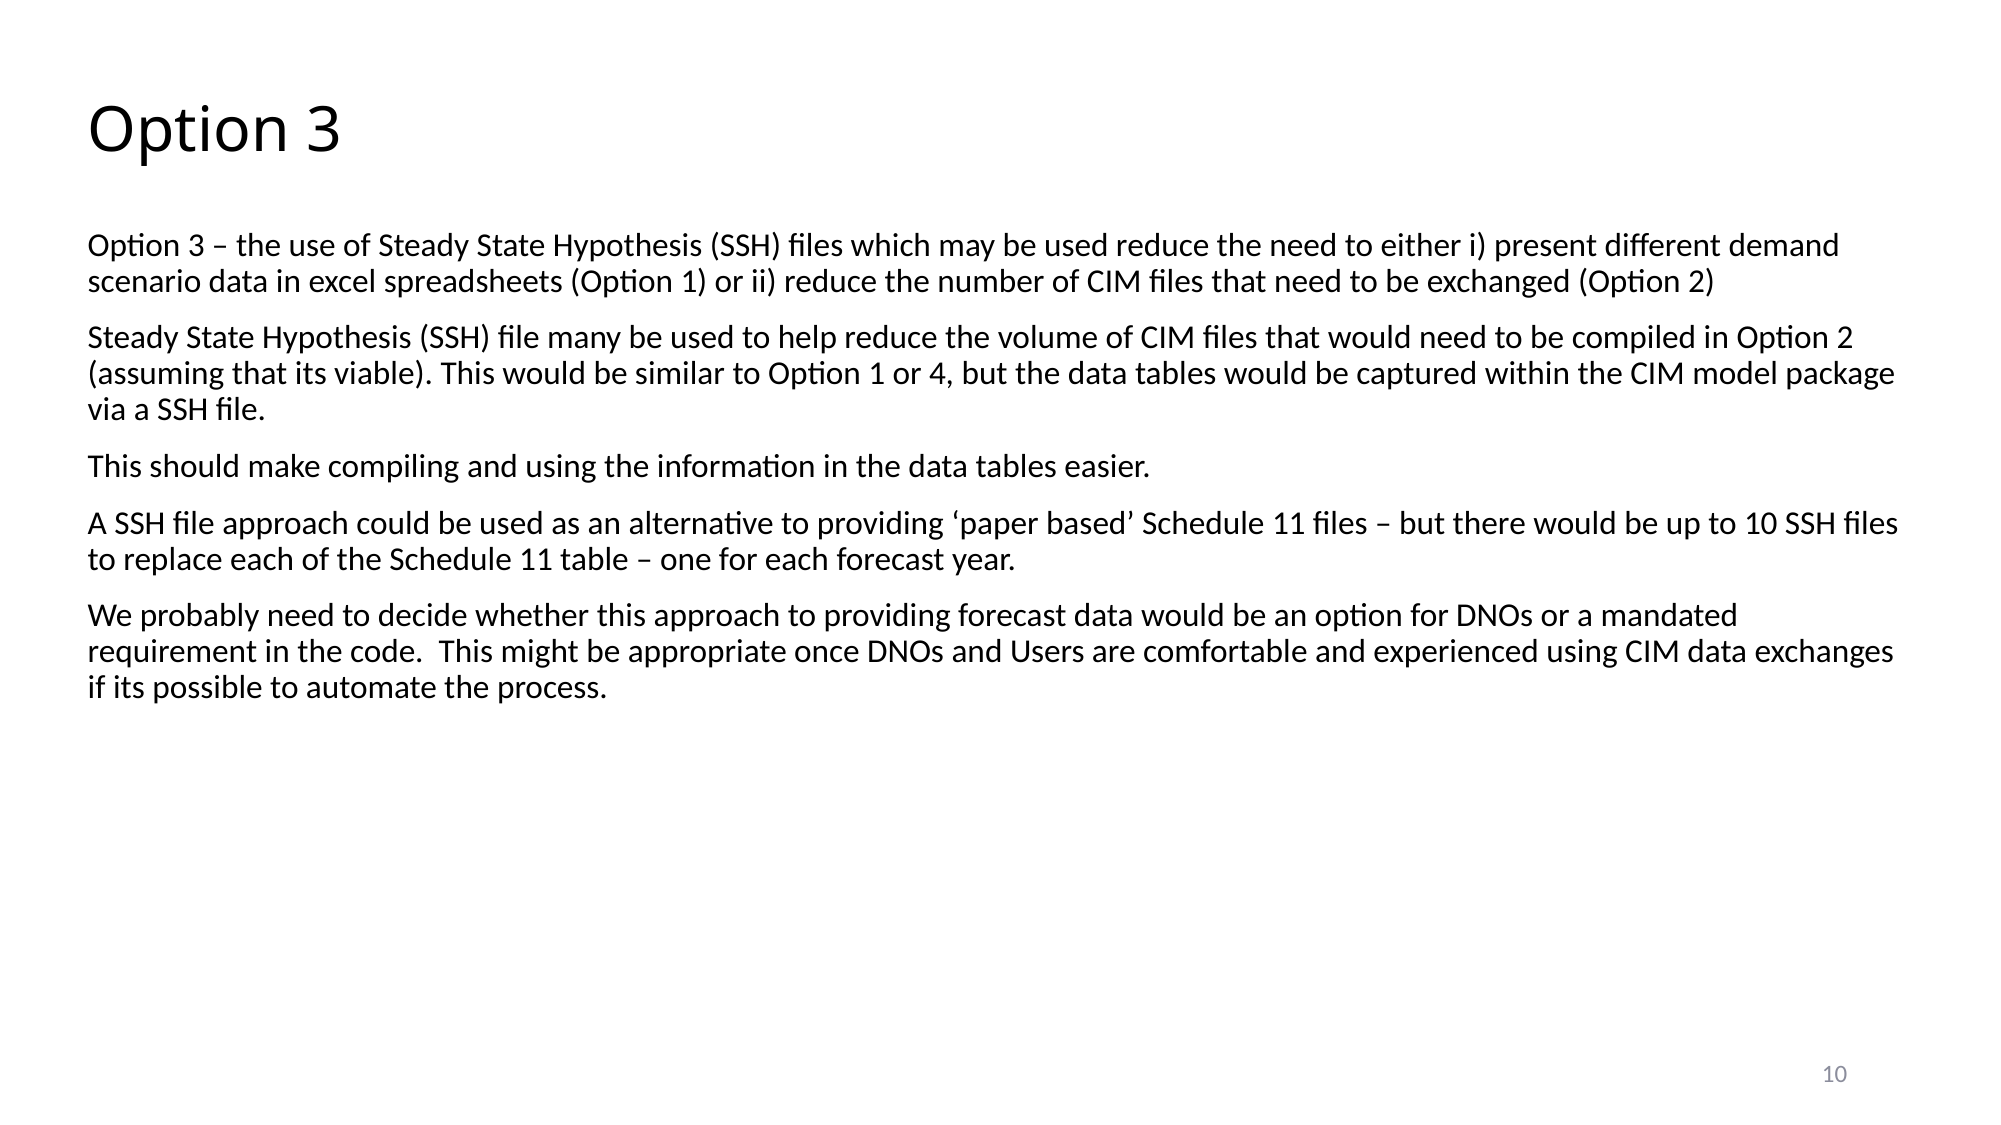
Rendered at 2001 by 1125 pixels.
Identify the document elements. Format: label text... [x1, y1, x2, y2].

slide_number 10 [1412, 1053, 1863, 1103]
title Option 3 [72, 22, 1798, 220]
list Option 3 – the use of Steady State Hypothesis (SSH) files which may be used reduce the need to either i) present different demand scenario data in excel spreadsheets (Option 1) or ii) reduce the number of CIM files that need to be exchanged (Option 2) Steady State Hypothesis (SSH) file many be used to help reduce the volume of CIM files that would need to be compiled in Option 2 (assuming that its viable). This would be similar to Option 1 or 4, but the data tables would be captured within the CIM model package via a SSH file. This should make compiling and using the information in the data tables easier. A SSH file approach could be used as an alternative to providing ‘paper based’ Schedule 11 files – but there would be up to 10 SSH files to replace each of the Schedule 11 table – one for each forecast year. We probably need to decide whether this approach to providing forecast data would be an option for DNOs or a mandated requirement in the code. This might be appropriate once DNOs and Users are comfortable and experienced using CIM data exchanges if its possible to automate the process. [72, 220, 1928, 1053]
